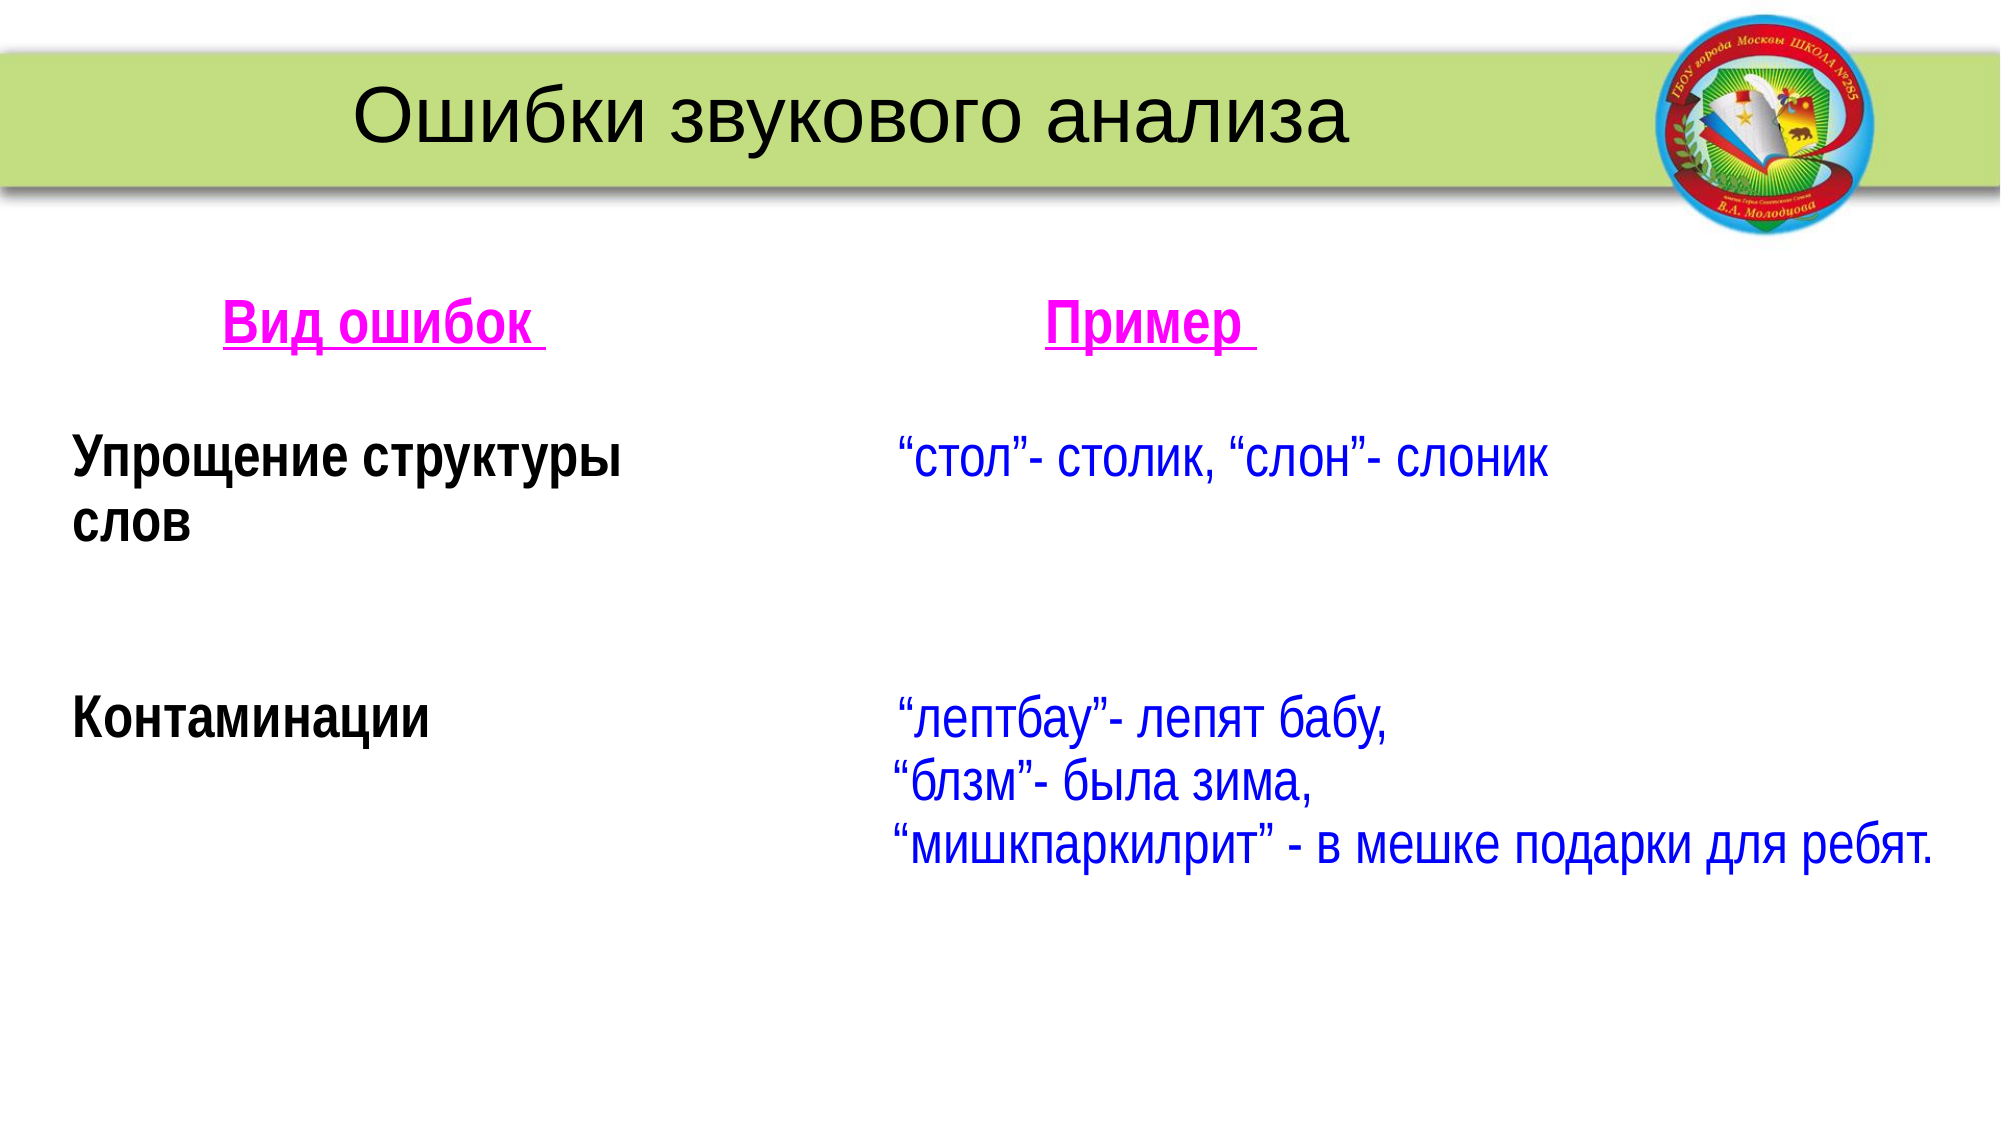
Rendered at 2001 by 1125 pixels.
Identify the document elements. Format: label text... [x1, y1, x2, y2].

picture [0, 0, 2001, 1125]
list Вид ошибок Пример Упрощение структуры “стол”- столик, “слон”- слоник слов Контаминации “лептбау”- лепят бабу, “блзм”- была зима, “мишкпаркилрит” - в мешке подарки для ребят. [57, 212, 1977, 1067]
title Ошибки звукового анализа [53, 52, 1632, 182]
